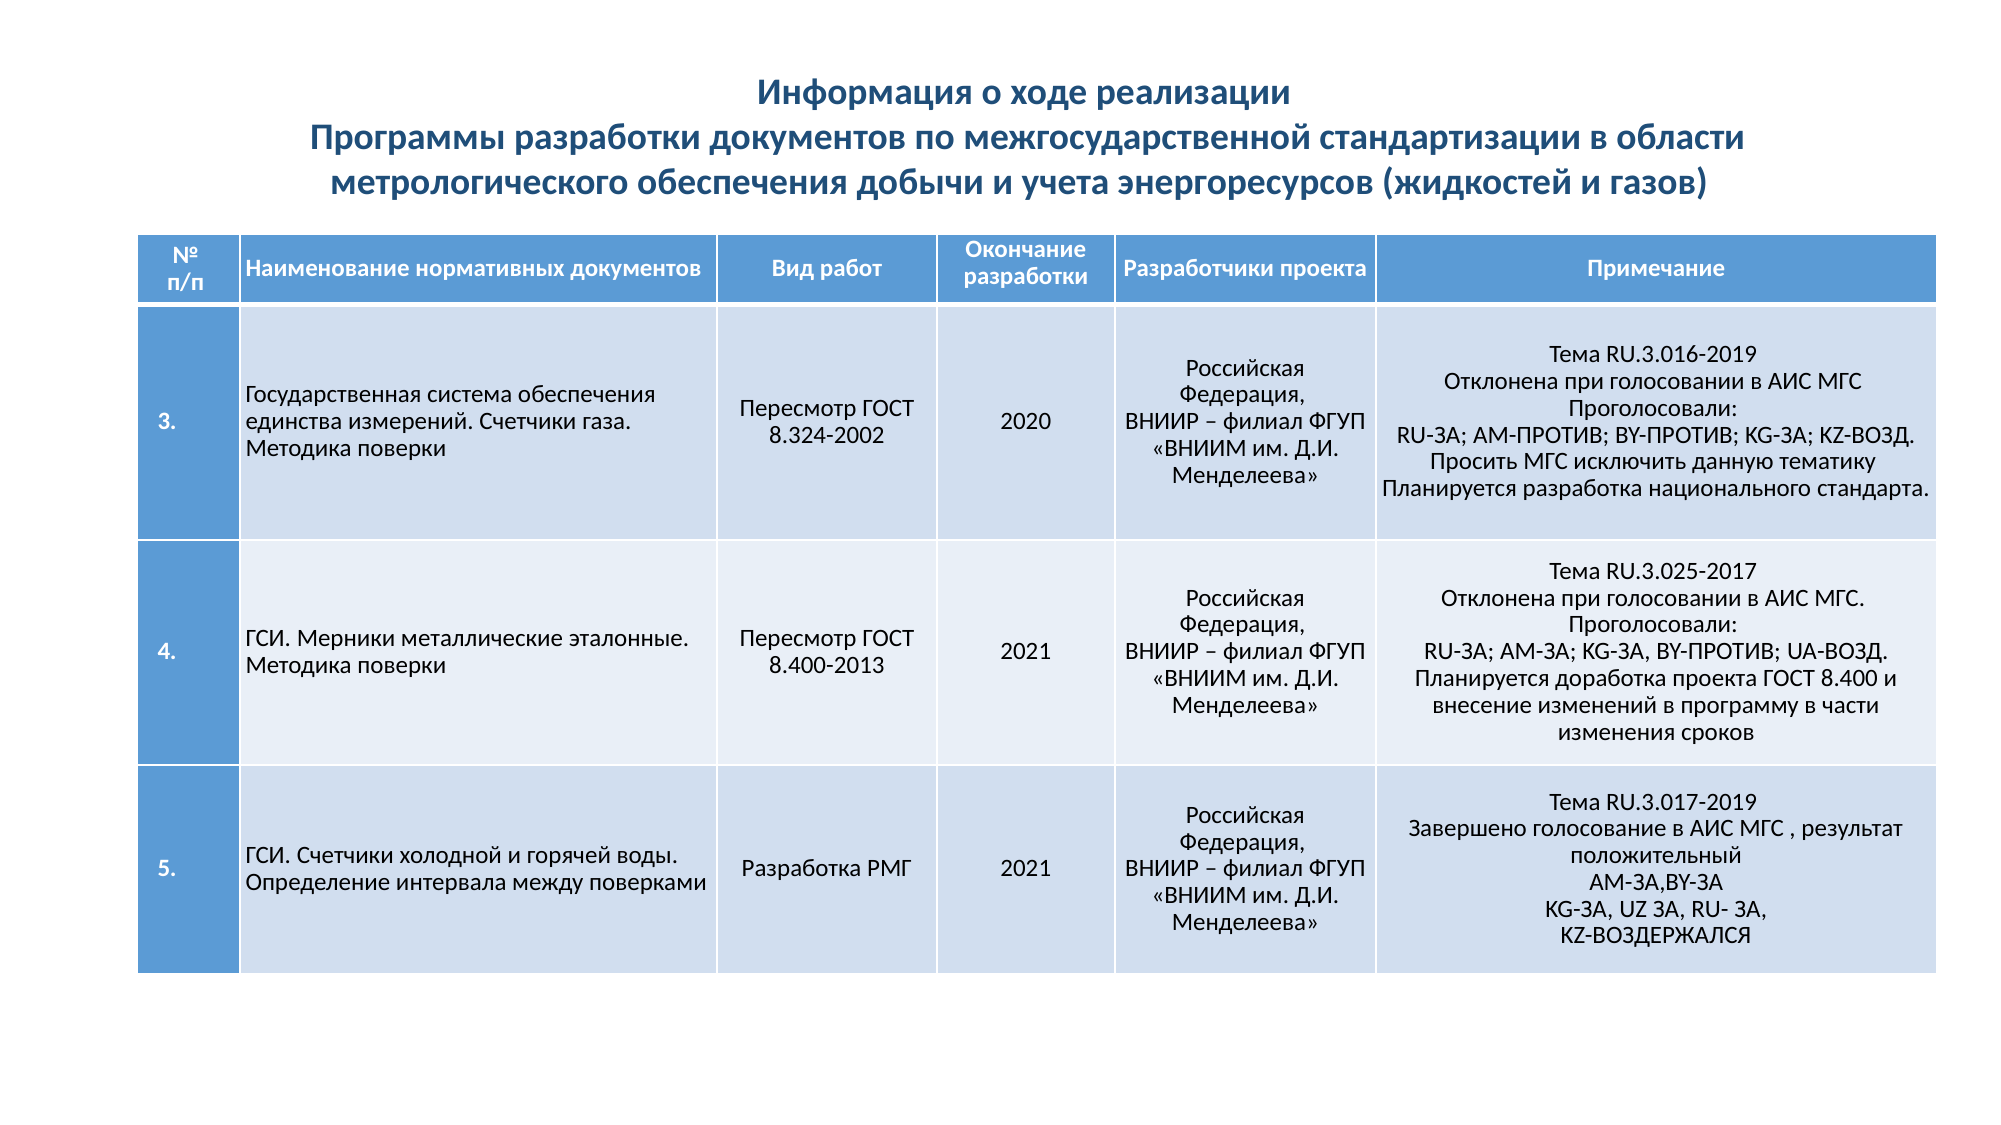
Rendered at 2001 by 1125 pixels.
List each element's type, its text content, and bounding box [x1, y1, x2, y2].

table_header Вид работ [718, 235, 936, 302]
table_header Примечание [1377, 235, 1936, 302]
table_header № п/п [138, 235, 239, 302]
table_cell Пересмотр ГОСТ 8.400-2013 [718, 541, 936, 764]
table_header Разработчики проекта [1116, 235, 1375, 302]
table_cell [138, 541, 239, 764]
table_cell 2021 [938, 766, 1114, 973]
table_cell Государственная система обеспечения единства измерений. Счетчики газа. Методика поверки [241, 307, 716, 539]
table_cell Разработка РМГ [718, 766, 936, 973]
table_cell [138, 766, 239, 973]
table_cell ГСИ. Мерники металлические эталонные. Методика поверки [241, 541, 716, 764]
table_cell Российская Федерация, ВНИИР – филиал ФГУП «ВНИИМ им. Д.И. Менделеева» [1116, 541, 1375, 764]
text_box Информация о ходе реализации Программы разработки документов по межгосударственной стандартизации в области метрологического обеспечения добычи и учета энергоресурсов (жидкостей и газов) [137, 59, 1911, 210]
table_cell [138, 307, 239, 539]
table_cell Тема RU.3.017-2019 Завершено голосование в АИС МГС , результат положительный AM-ЗА,BY-ЗА KG-ЗА, UZ ЗА, RU- ЗА, KZ-ВОЗДЕРЖАЛСЯ [1377, 766, 1936, 973]
table_cell Тема RU.3.016-2019 Отклонена при голосовании в АИС МГС Проголосовали: RU-ЗА; AM-ПРОТИВ; BY-ПРОТИВ; KG-ЗА; KZ-ВОЗД. Просить МГС исключить данную тематику Планируется разработка национального стандарта. [1377, 307, 1936, 539]
table_cell Российская Федерация, ВНИИР – филиал ФГУП «ВНИИМ им. Д.И. Менделеева» [1116, 307, 1375, 539]
table_header Наименование нормативных документов [241, 235, 716, 302]
table_cell 2020 [938, 307, 1114, 539]
table_cell ГСИ. Счетчики холодной и горячей воды. Определение интервала между поверками [241, 766, 716, 973]
table_cell Пересмотр ГОСТ 8.324-2002 [718, 307, 936, 539]
table_cell Тема RU.3.025-2017 Отклонена при голосовании в АИС МГС. Проголосовали: RU-ЗА; AM-ЗА; KG-ЗА, BY-ПРОТИВ; UA-ВОЗД. Планируется доработка проекта ГОСТ 8.400 и внесение изменений в программу в части изменения сроков [1377, 541, 1936, 764]
table_header Окончание разработки [938, 235, 1114, 302]
table_cell 2021 [938, 541, 1114, 764]
table_cell Российская Федерация, ВНИИР – филиал ФГУП «ВНИИМ им. Д.И. Менделеева» [1116, 766, 1375, 973]
